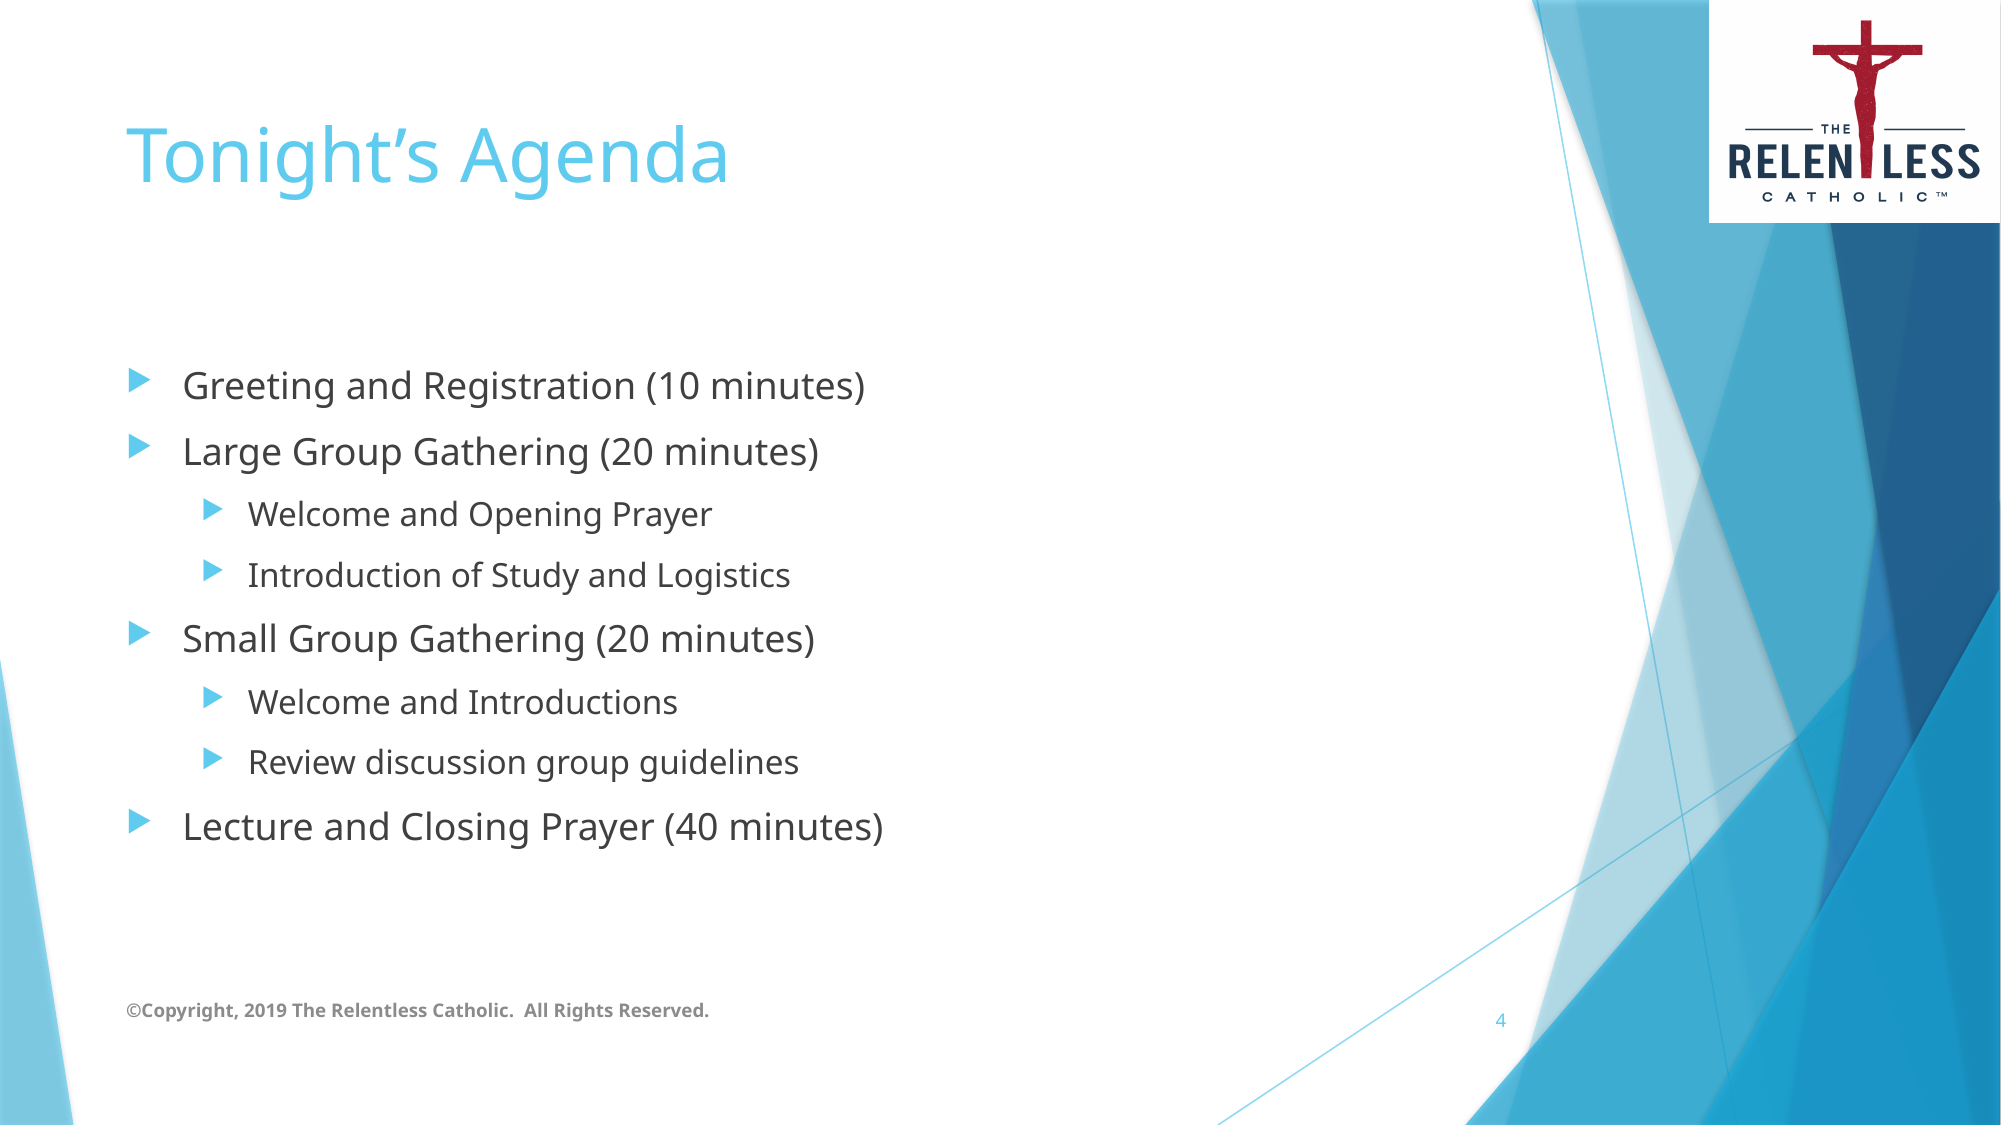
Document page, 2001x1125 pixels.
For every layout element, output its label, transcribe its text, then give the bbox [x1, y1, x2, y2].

list Greeting and Registration (10 minutes) Large Group Gathering (20 minutes) Welcome and Opening Prayer Introduction of Study and Logistics Small Group Gathering (20 minutes) Welcome and Introductions Review discussion group guidelines Lecture and Closing Prayer (40 minutes) [111, 354, 1522, 992]
title Tonight’s Agenda [111, 99, 1522, 317]
footer ©Copyright, 2019 The Relentless Catholic. All Rights Reserved. [111, 991, 1145, 1051]
slide_number 4 [1409, 991, 1522, 1051]
picture [1709, 0, 2000, 223]
